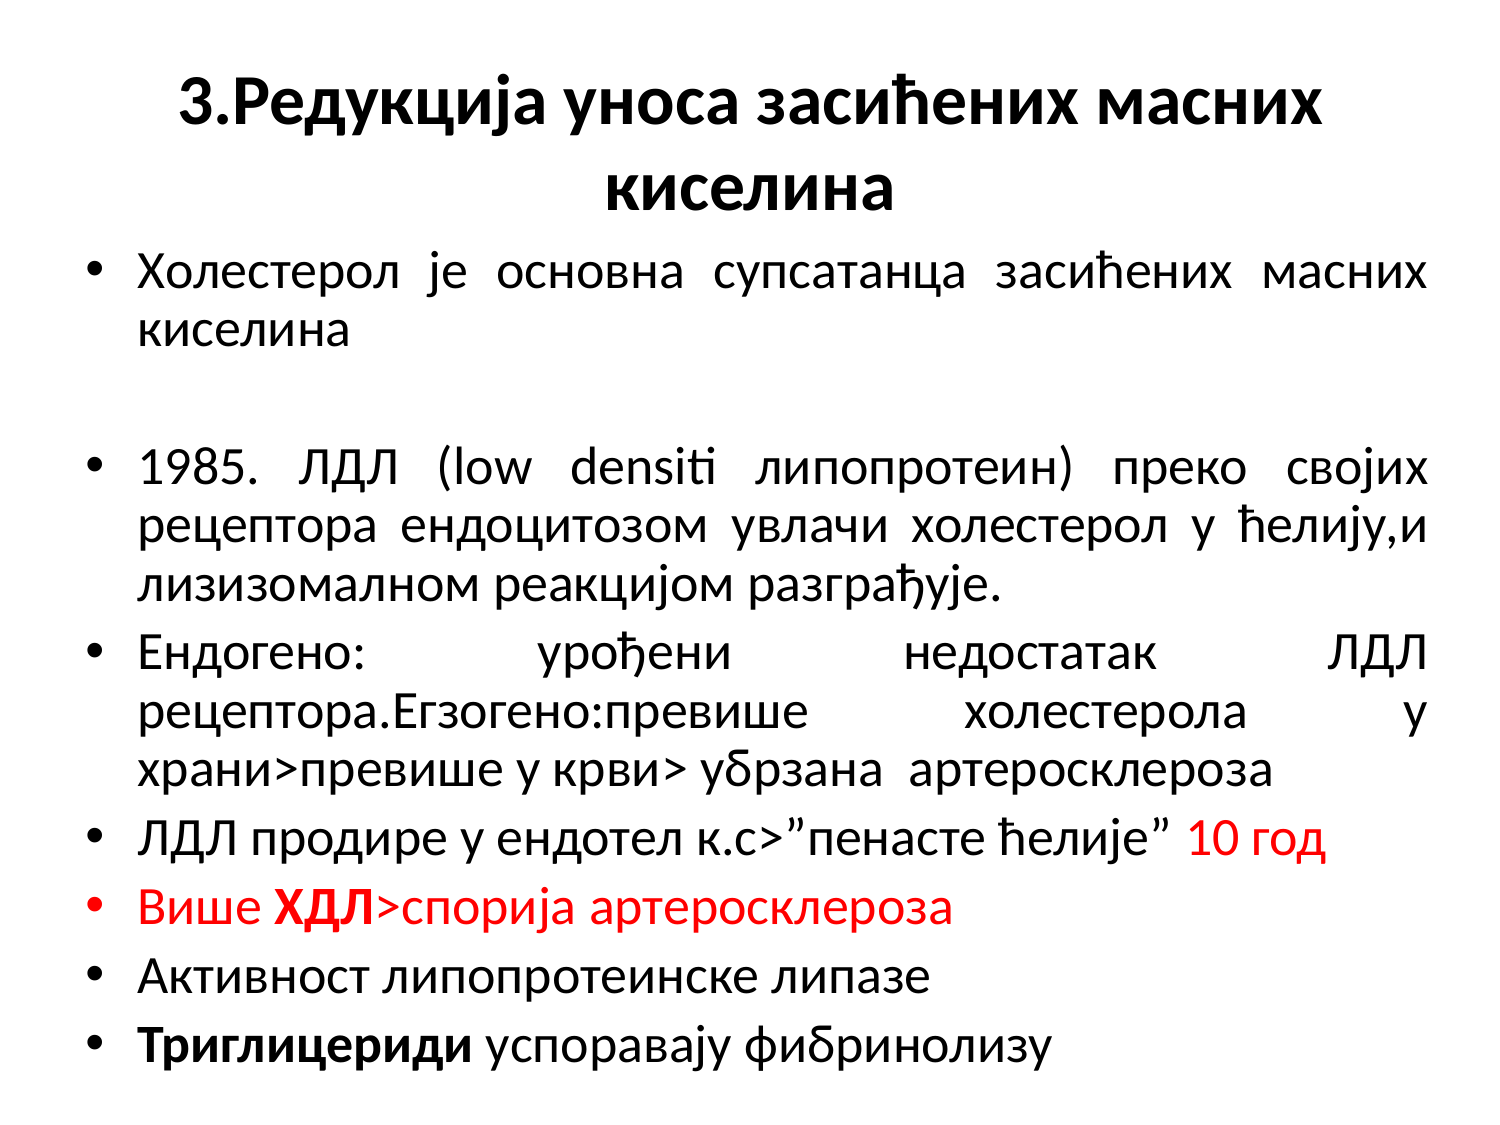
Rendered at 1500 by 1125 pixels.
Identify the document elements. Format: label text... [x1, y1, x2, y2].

list Холестерол је основна супсатанца засићених масних киселина 1985. ЛДЛ (low densiti липопротеин) преко својих рецептора ендоцитозом увлачи холестерол у ћелију,и лизизомалном реакцијом разграђује. Ендогено: урођени недостатак ЛДЛ рецептора.Егзогено:превише холестерола у храни>превише у крви> убрзана артеросклероза ЛДЛ продире у ендотел к.с>”пенасте ћелије” 10 год Више ХДЛ>спорија артеросклероза Активност липопротеинске липазе Триглицериди успоравају фибринолизу [70, 234, 1444, 1090]
title 3.Редукција уноса засићених масних киселина [75, 45, 1425, 233]
